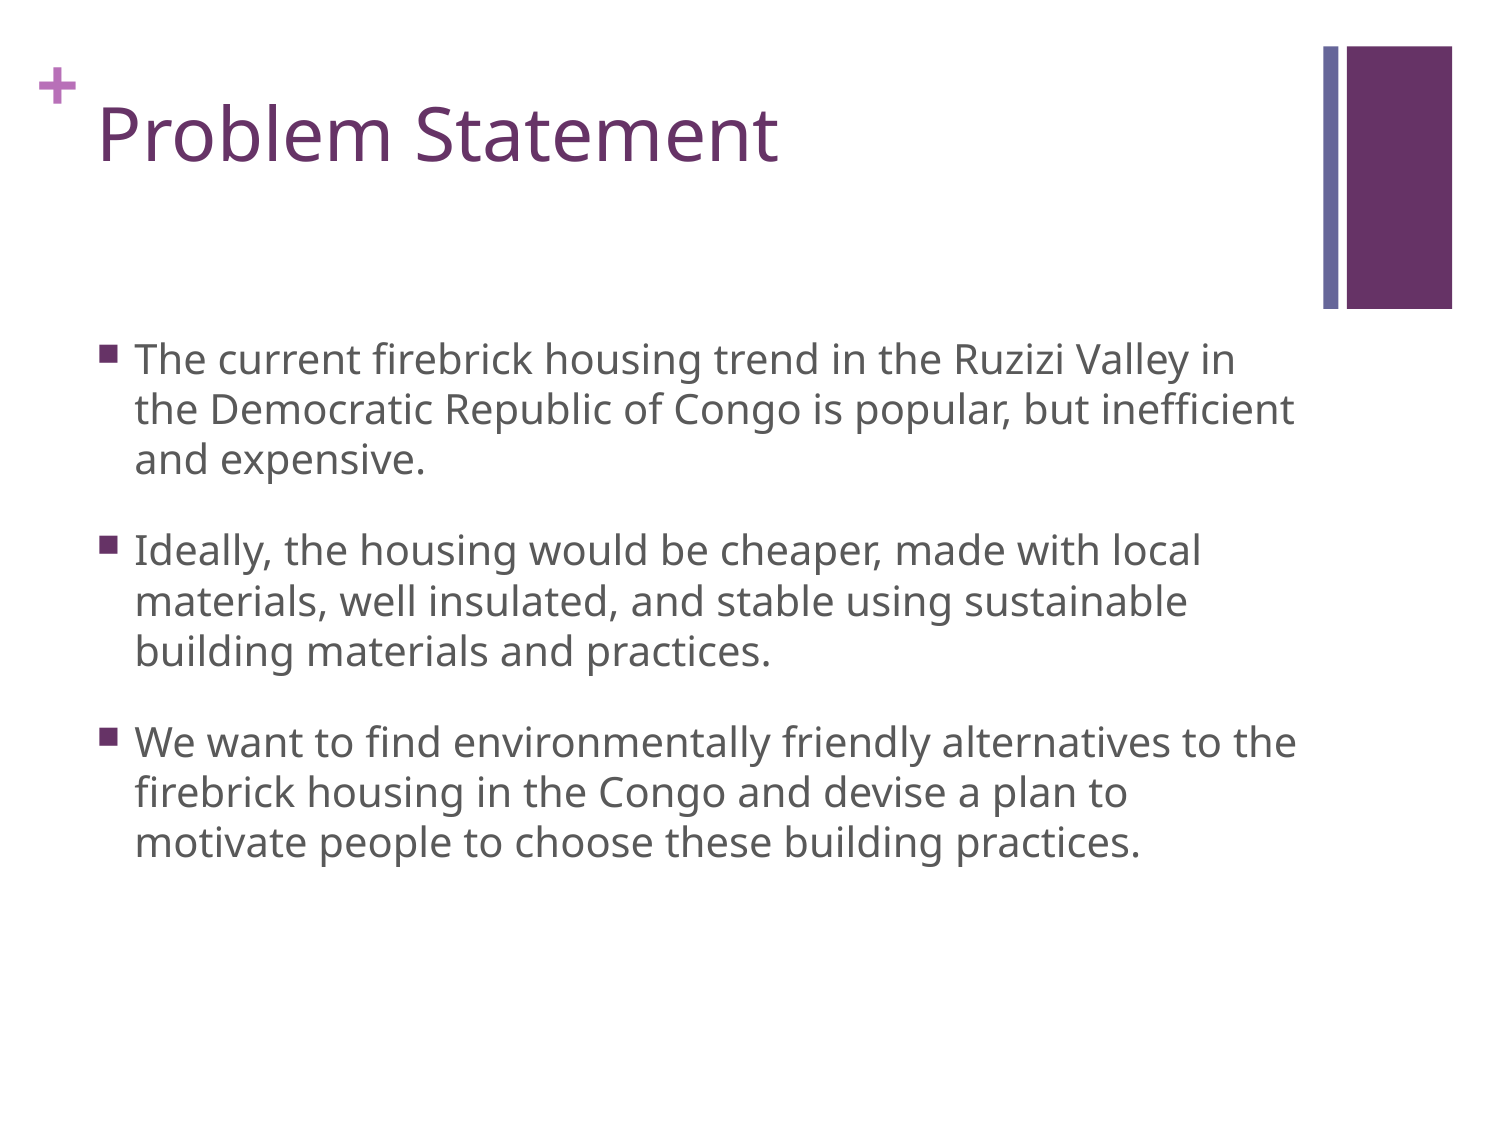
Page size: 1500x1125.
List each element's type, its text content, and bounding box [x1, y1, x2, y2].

list The current firebrick housing trend in the Ruzizi Valley in the Democratic Republic of Congo is popular, but inefficient and expensive. Ideally, the housing would be cheaper, made with local materials, well insulated, and stable using sustainable building materials and practices. We want to find environmentally friendly alternatives to the firebrick housing in the Congo and devise a plan to motivate people to choose these building practices. [81, 324, 1322, 1005]
title Problem Statement [81, 79, 1322, 263]
